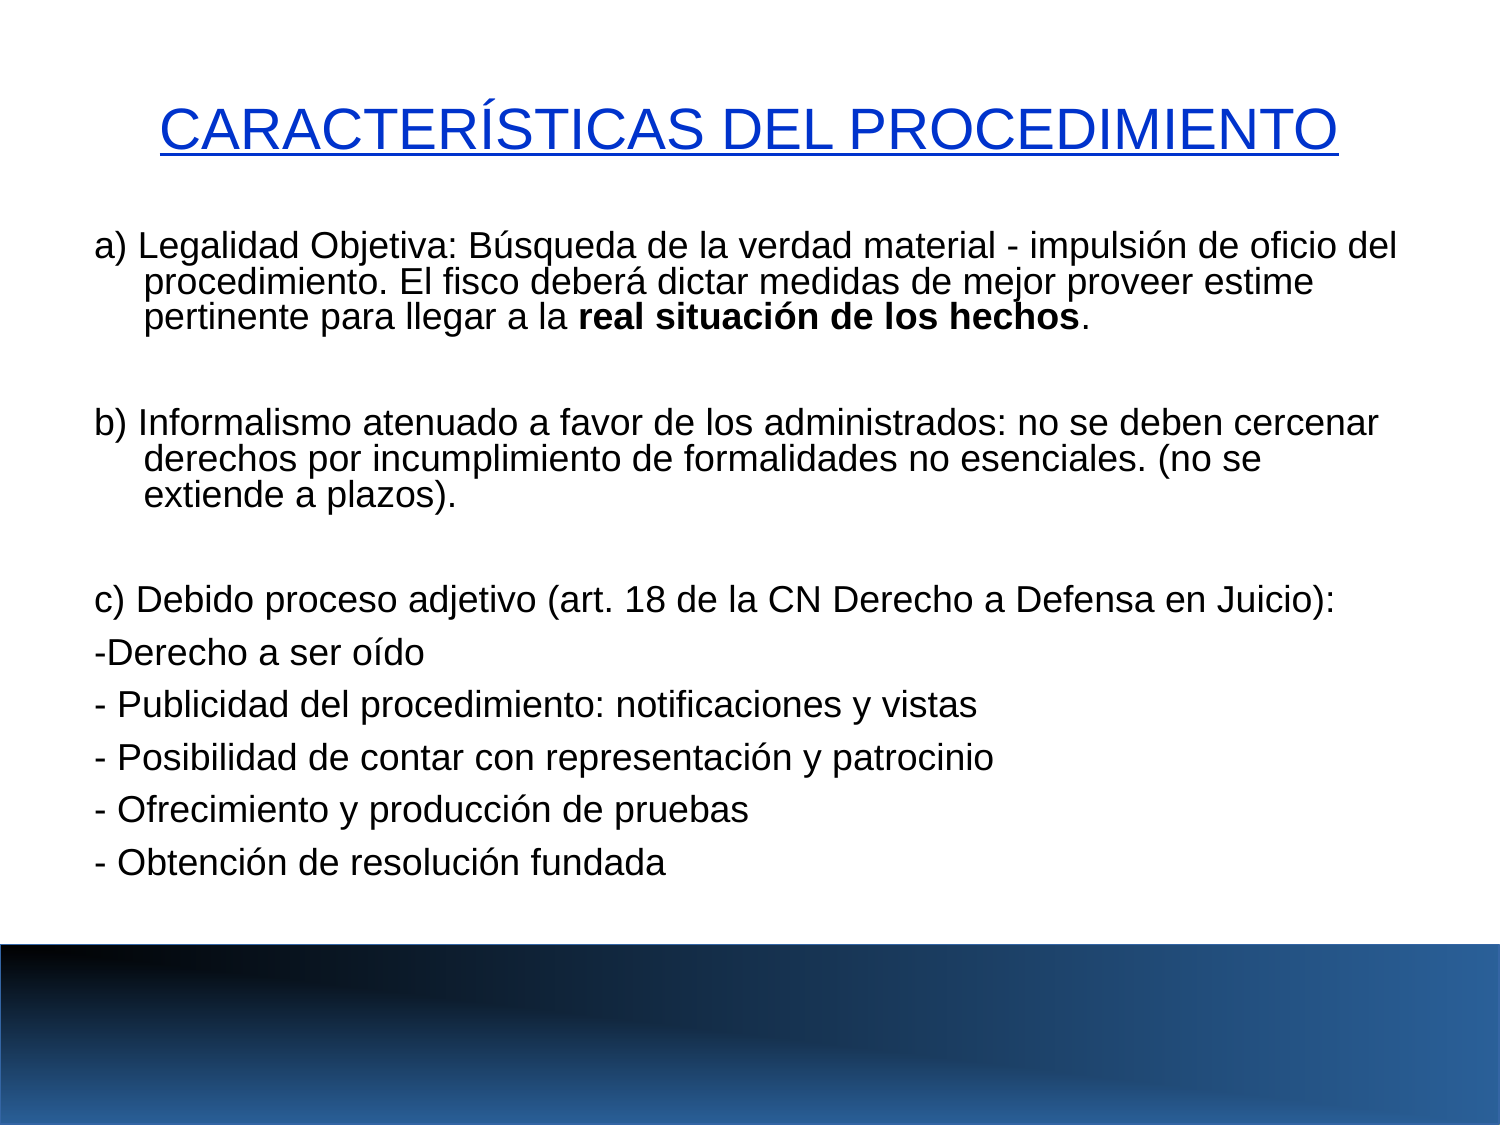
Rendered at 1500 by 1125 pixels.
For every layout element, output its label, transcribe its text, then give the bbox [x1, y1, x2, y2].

text_box CARACTERÍSTICAS DEL PROCEDIMIENTO [74, 45, 1425, 160]
text_box [0, 944, 1500, 1125]
text_box a) Legalidad Objetiva: Búsqueda de la verdad material - impulsión de oficio del procedimiento. El fisco deberá dictar medidas de mejor proveer estime pertinente para llegar a la real situación de los hechos. b) Informalismo atenuado a favor de los administrados: no se deben cercenar derechos por incumplimiento de formalidades no esenciales. (no se extiende a plazos). c) Debido proceso adjetivo (art. 18 de la CN Derecho a Defensa en Juicio): -Derecho a ser oído - Publicidad del procedimiento: notificaciones y vistas - Posibilidad de contar con representación y patrocinio - Ofrecimiento y producción de pruebas - Obtención de resolución fundada [74, 160, 1425, 874]
picture [0, 0, 1500, 944]
